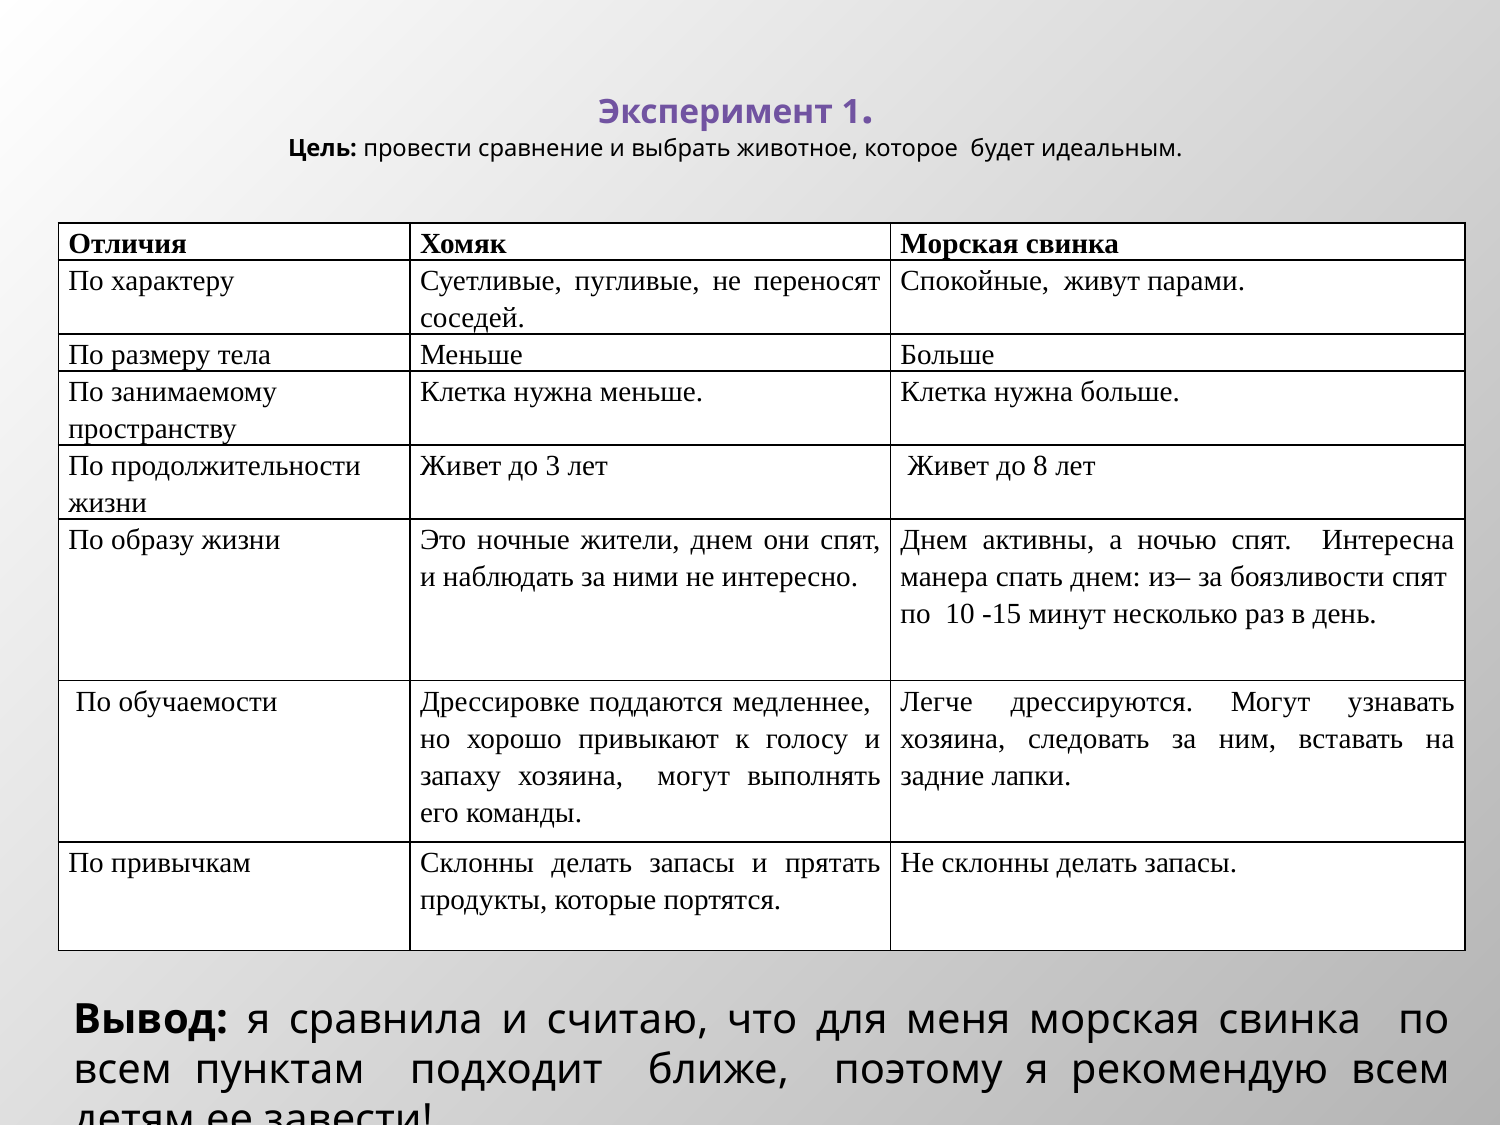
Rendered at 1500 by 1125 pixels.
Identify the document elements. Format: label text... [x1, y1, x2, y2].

table_cell Живет до 3 лет [411, 446, 890, 518]
table_cell По обучаемости [59, 681, 409, 841]
table_cell По занимаемому пространству [59, 372, 409, 444]
table_cell Больше [891, 335, 1464, 370]
table_cell Днем активны, а ночью спят. Интересна манера спать днем: из– за боязливости спят по 10 -15 минут несколько раз в день. [891, 520, 1464, 680]
table_cell Дрессировке поддаются медленнее, но хорошо привыкают к голосу и запаху хозяина, могут выполнять его команды. [411, 681, 890, 841]
table_cell Спокойные, живут парами. [891, 261, 1464, 333]
table_cell По образу жизни [59, 520, 409, 680]
table_header Морская свинка [891, 224, 1464, 259]
table_cell По характеру [59, 261, 409, 333]
table_cell Не склонны делать запасы. [891, 843, 1464, 950]
table_cell Живет до 8 лет [891, 446, 1464, 518]
table_header Отличия [59, 224, 409, 259]
table_cell Легче дрессируются. Могут узнавать хозяина, следовать за ним, вставать на задние лапки. [891, 681, 1464, 841]
table_cell Клетка нужна меньше. [411, 372, 890, 444]
table_cell Суетливые, пугливые, не переносят соседей. [411, 261, 890, 333]
title Эксперимент 1. Цель: провести сравнение и выбрать животное, которое будет идеальным. [46, 70, 1425, 223]
table_cell По продолжительности жизни [59, 446, 409, 518]
table_cell Меньше [411, 335, 890, 370]
table_cell Склонны делать запасы и прятать продукты, которые портятся. [411, 843, 890, 950]
table_cell По привычкам [59, 843, 409, 950]
table_cell По размеру тела [59, 335, 409, 370]
text_box Вывод: я сравнила и считаю, что для меня морская свинка по всем пунктам подходит ближе, поэтому я рекомендую всем детям ее завести! [58, 984, 1465, 1125]
table_header Хомяк [411, 224, 890, 259]
table_cell Это ночные жители, днем они спят, и наблюдать за ними не интересно. [411, 520, 890, 680]
table_cell Клетка нужна больше. [891, 372, 1464, 444]
